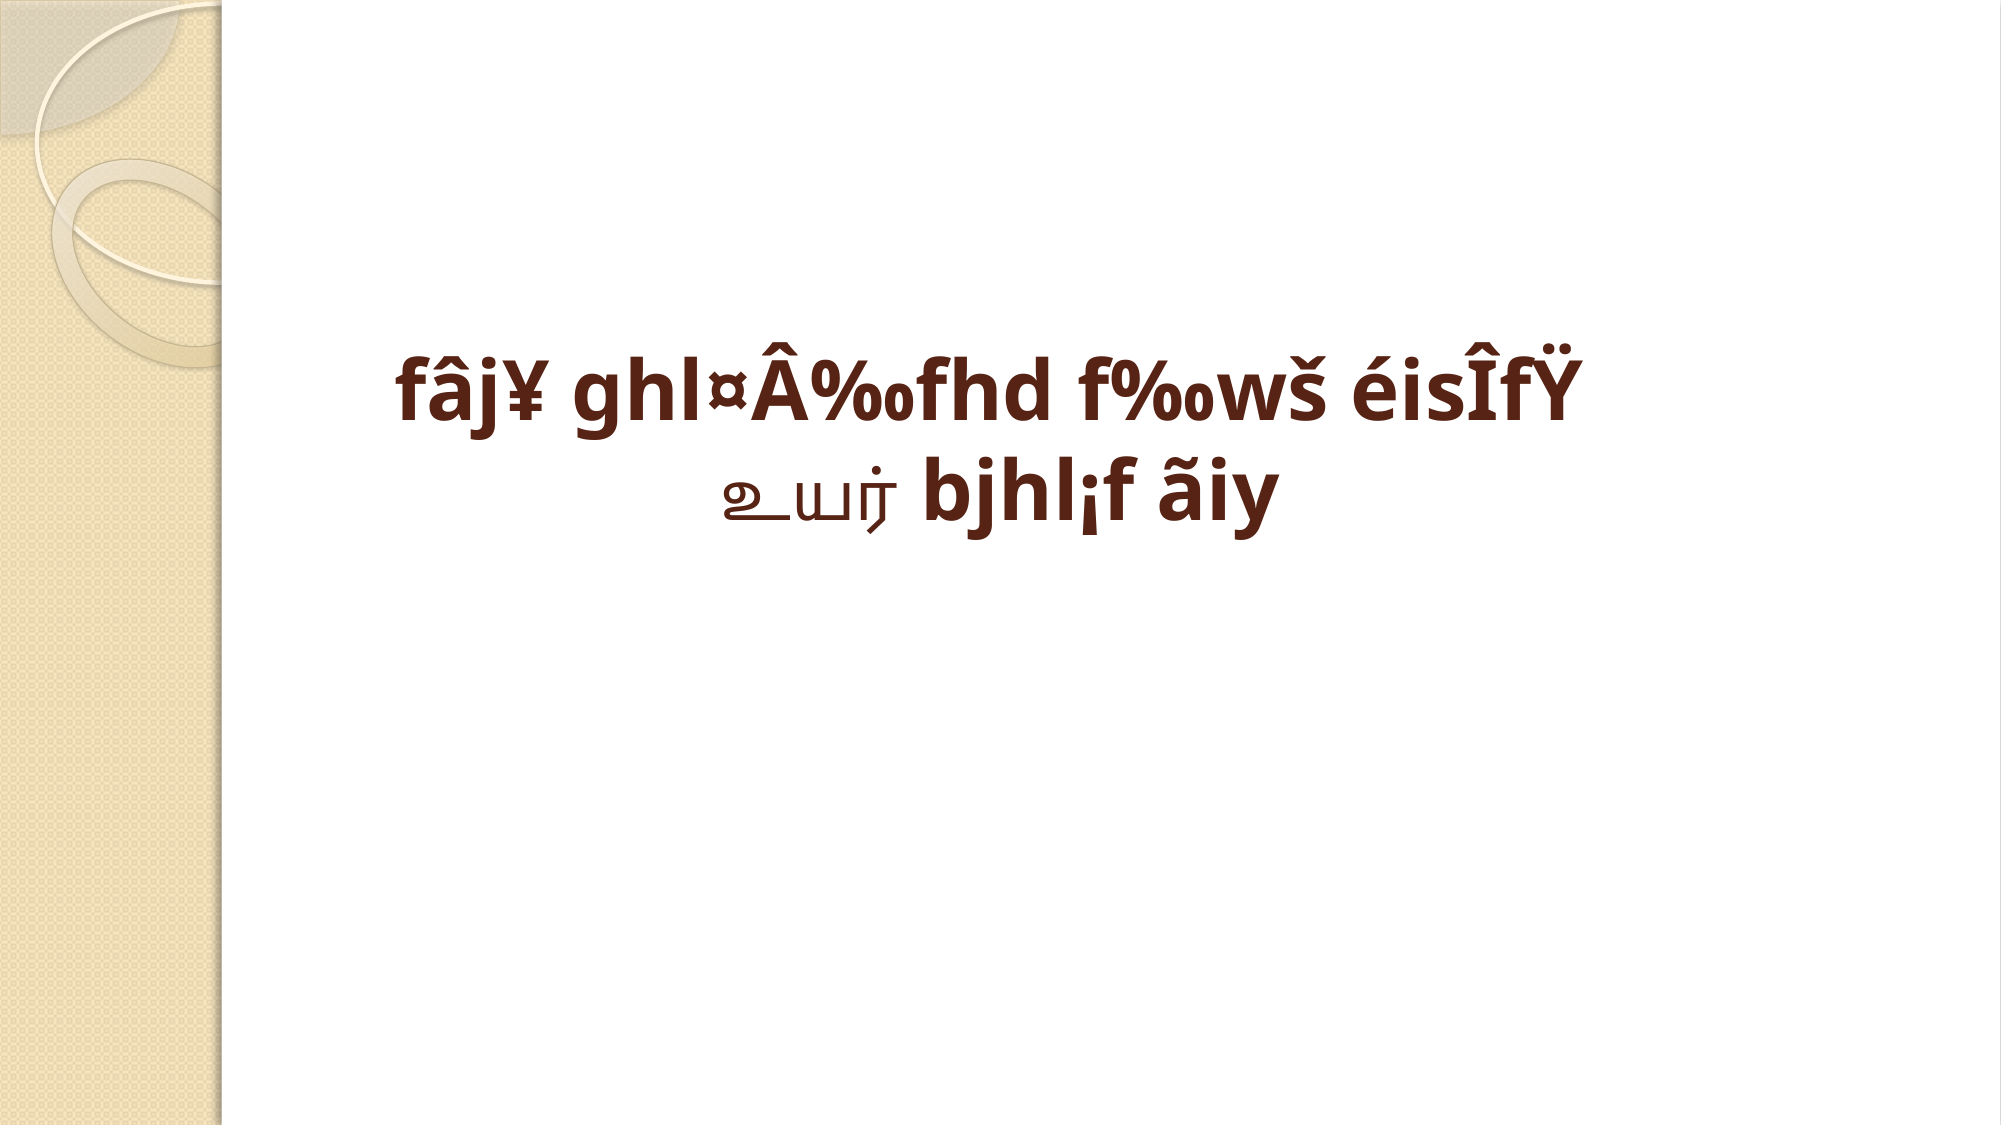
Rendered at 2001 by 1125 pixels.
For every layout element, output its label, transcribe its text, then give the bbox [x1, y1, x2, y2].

title fâj¥ ghl¤Â‰fhd f‰wš éisÎfŸ உயர் bjhl¡f ãiy [137, 262, 1863, 613]
